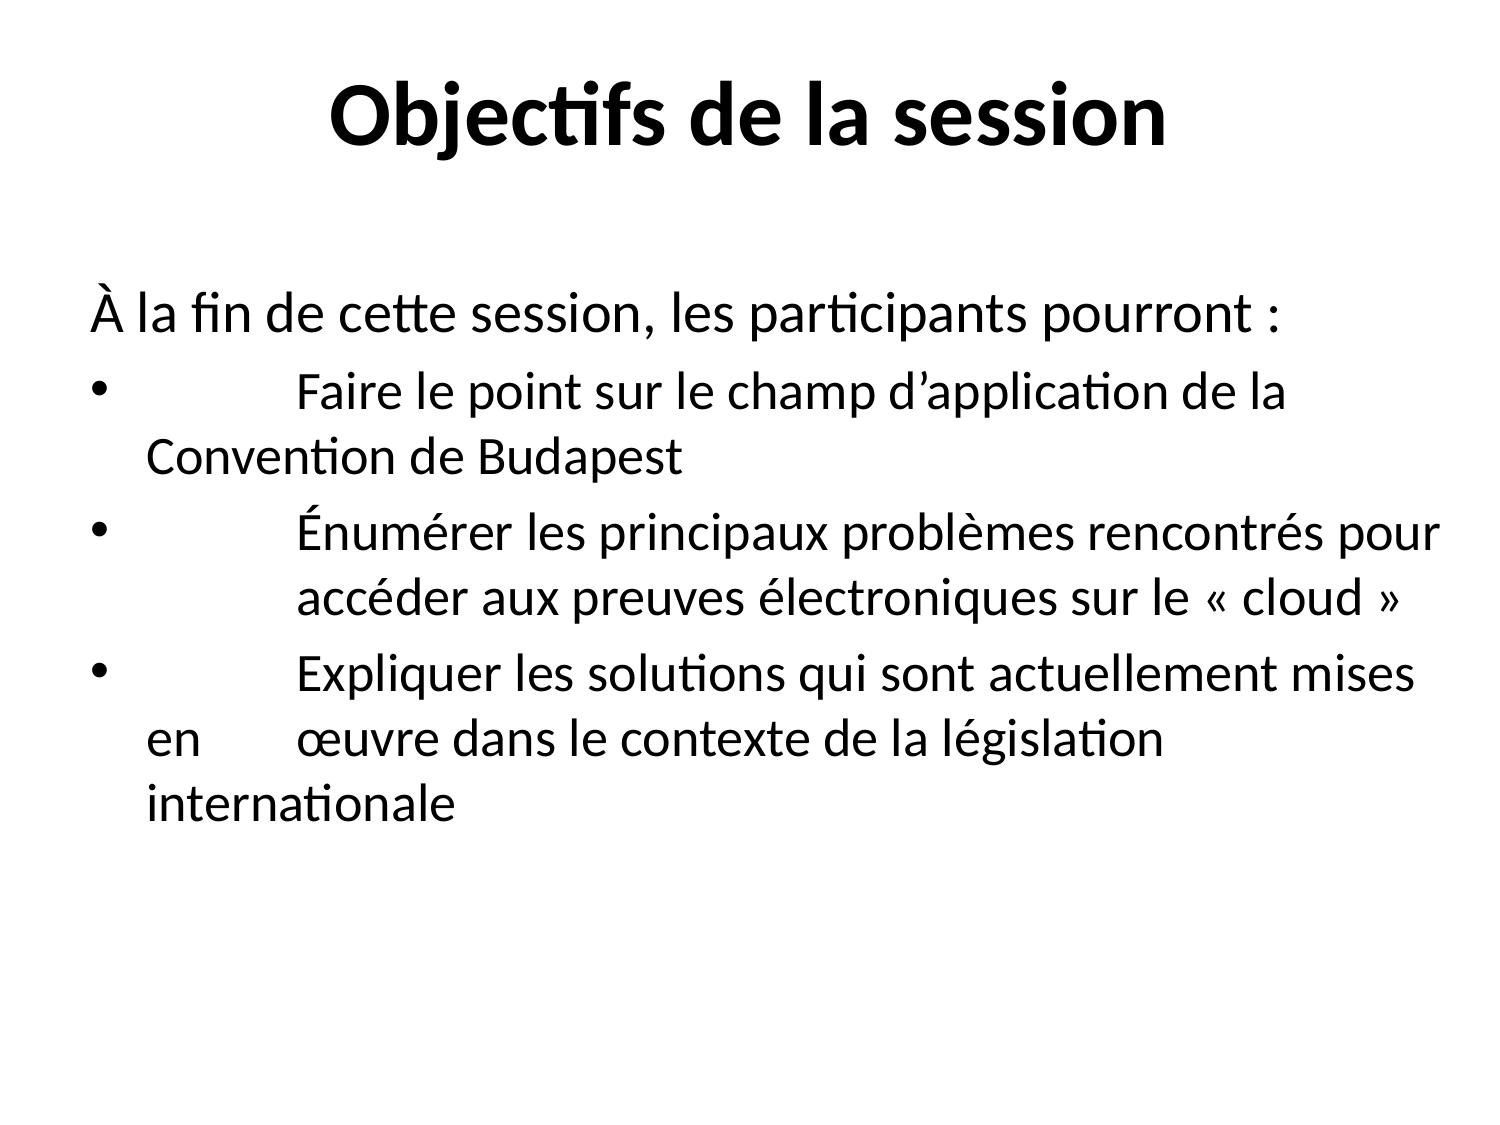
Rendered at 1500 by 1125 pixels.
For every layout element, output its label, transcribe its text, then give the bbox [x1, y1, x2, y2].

list À la fin de cette session, les participants pourront : Faire le point sur le champ d’application de la Convention de Budapest Énumérer les principaux problèmes rencontrés pour accéder aux preuves électroniques sur le « cloud » Expliquer les solutions qui sont actuellement mises en œuvre dans le contexte de la législation internationale [75, 267, 1472, 1005]
title Objectifs de la session [75, 45, 1425, 172]
